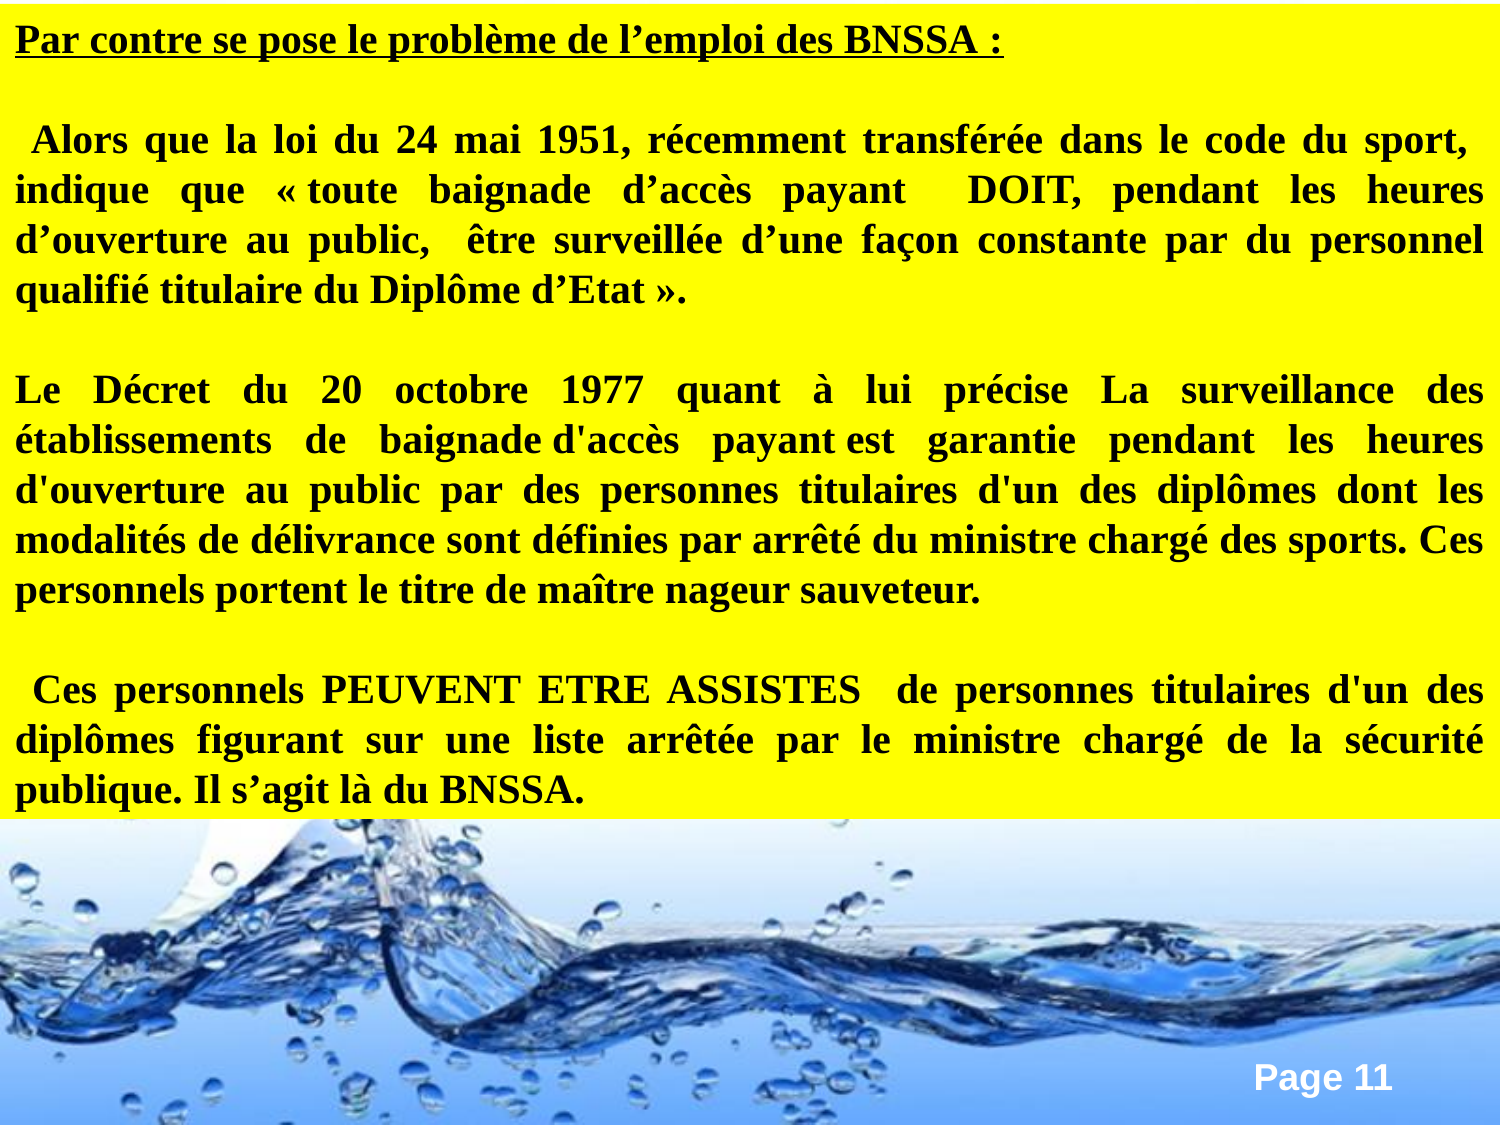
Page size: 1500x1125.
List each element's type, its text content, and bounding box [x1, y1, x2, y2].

picture [0, 819, 1500, 1125]
text_box Par contre se pose le problème de l’emploi des BNSSA : Alors que la loi du 24 mai 1951, récemment transférée dans le code du sport, indique que « toute baignade d’accès payant DOIT, pendant les heures d’ouverture au public, être surveillée d’une façon constante par du personnel qualifié titulaire du Diplôme d’Etat ». Le Décret du 20 octobre 1977 quant à lui précise La surveillance des établissements de baignade d'accès payant est garantie pendant les heures d'ouverture au public par des personnes titulaires d'un des diplômes dont les modalités de délivrance sont définies par arrêté du ministre chargé des sports. Ces personnels portent le titre de maître nageur sauveteur. Ces personnels PEUVENT ETRE ASSISTES de personnes titulaires d'un des diplômes figurant sur une liste arrêtée par le ministre chargé de la sécurité publique. Il s’agit là du BNSSA. [0, 3, 1500, 819]
